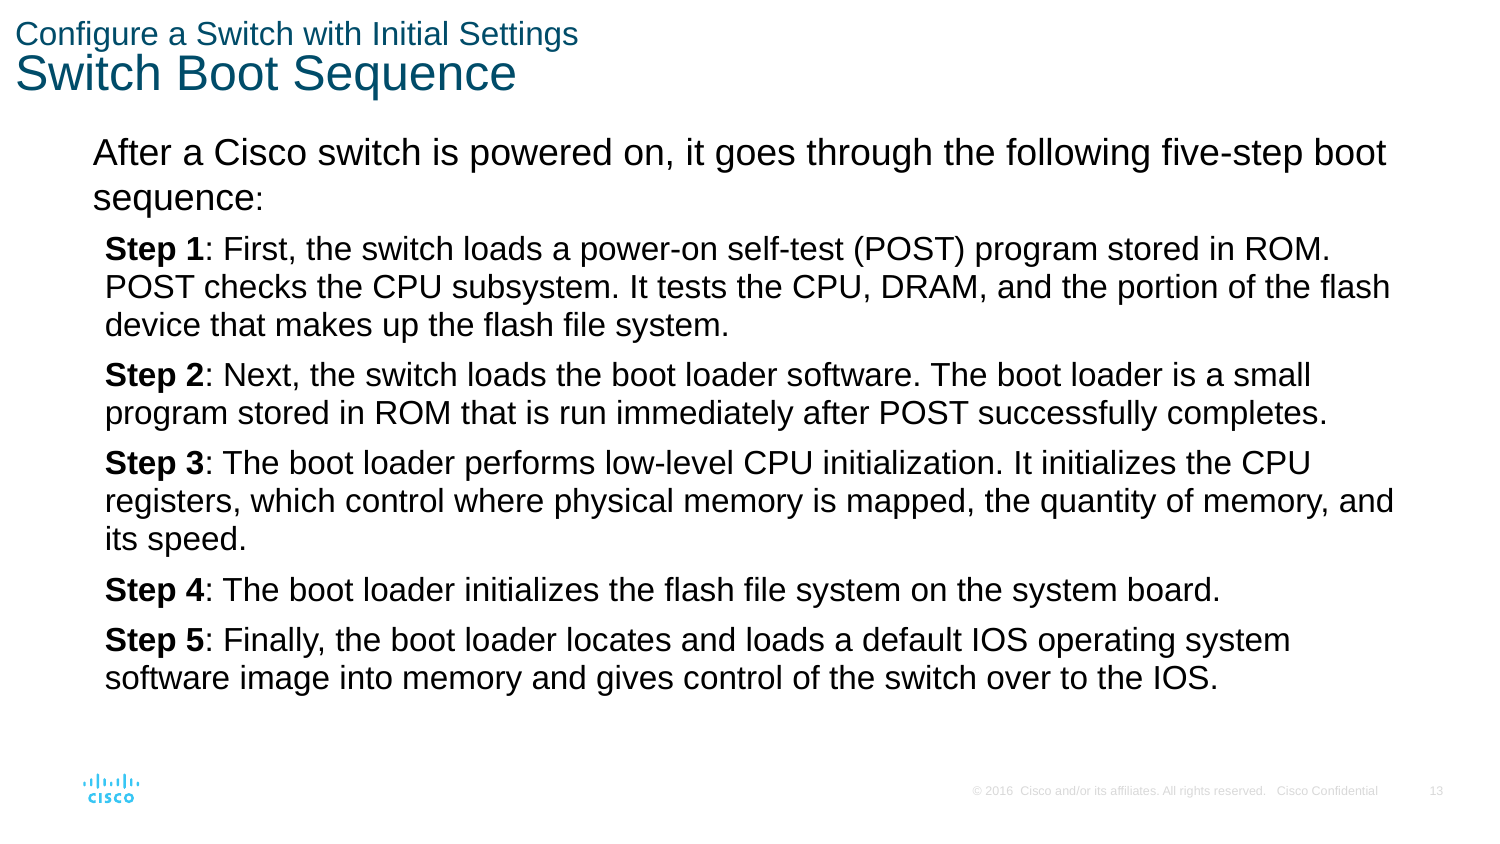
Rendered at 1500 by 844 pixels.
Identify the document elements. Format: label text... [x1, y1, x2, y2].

list After a Cisco switch is powered on, it goes through the following five-step boot sequence: Step 1: First, the switch loads a power-on self-test (POST) program stored in ROM. POST checks the CPU subsystem. It tests the CPU, DRAM, and the portion of the flash device that makes up the flash file system. Step 2: Next, the switch loads the boot loader software. The boot loader is a small program stored in ROM that is run immediately after POST successfully completes. Step 3: The boot loader performs low-level CPU initialization. It initializes the CPU registers, which control where physical memory is mapped, the quantity of memory, and its speed. Step 4: The boot loader initializes the flash file system on the system board. Step 5: Finally, the boot loader locates and loads a default IOS operating system software image into memory and gives control of the switch over to the IOS. [77, 120, 1437, 726]
title Configure a Switch with Initial Settings Switch Boot Sequence [0, 0, 1369, 121]
